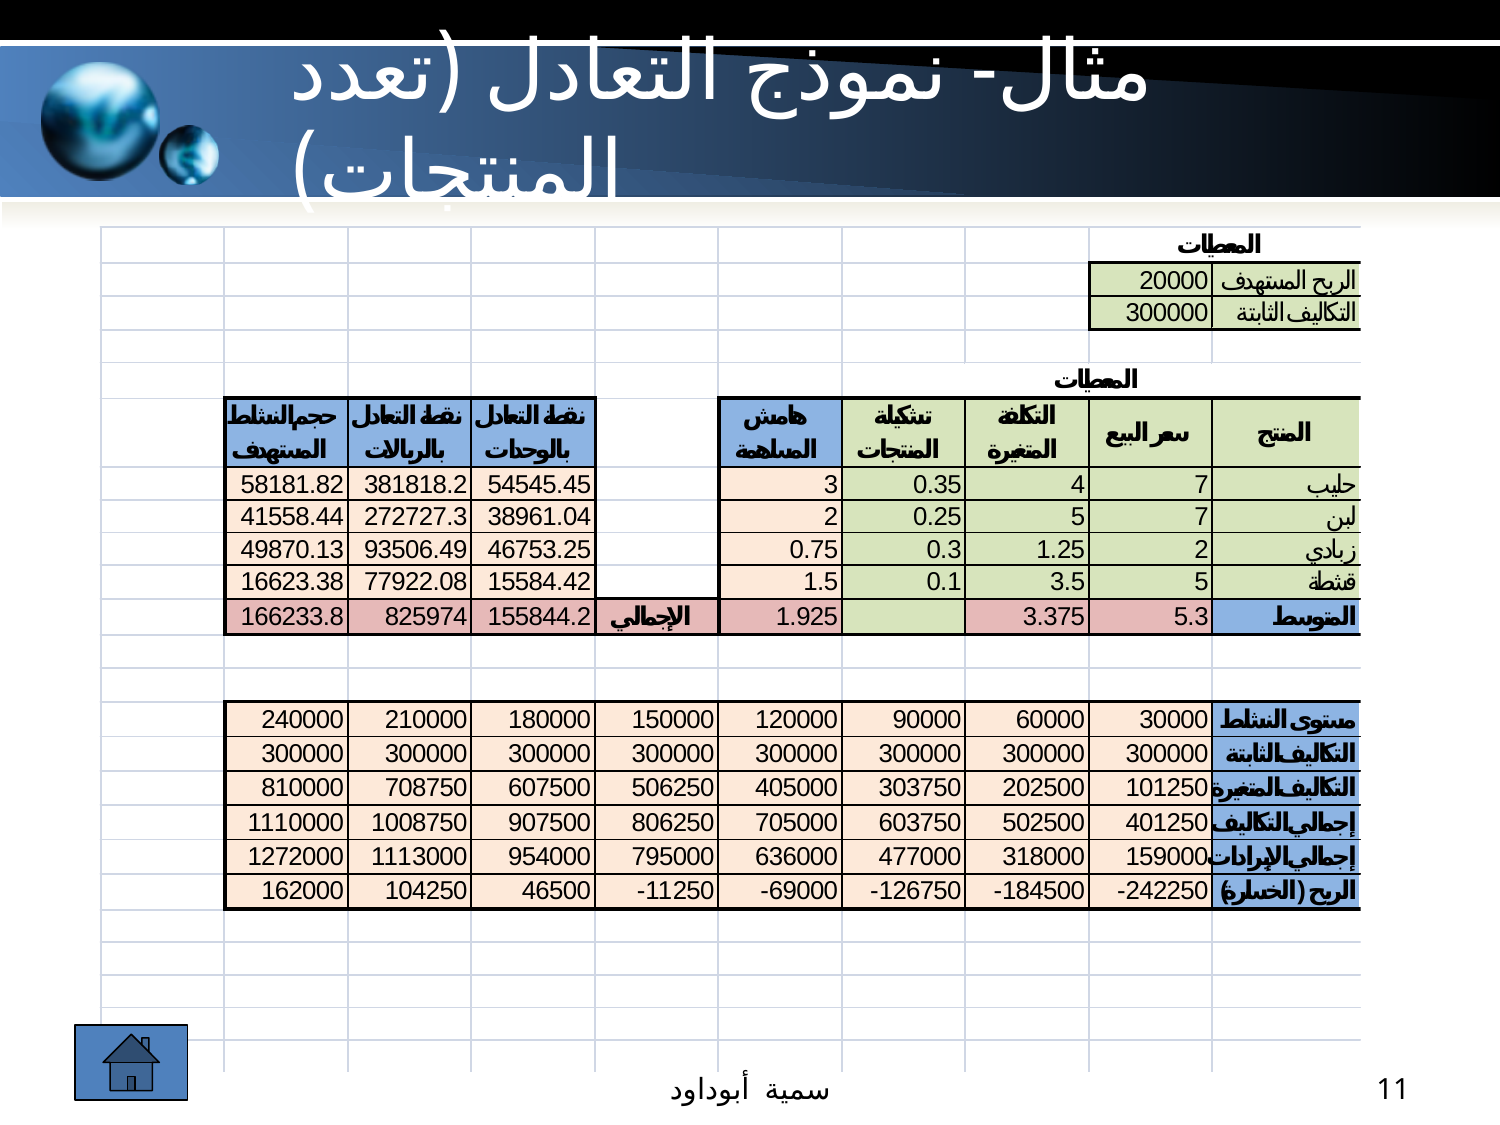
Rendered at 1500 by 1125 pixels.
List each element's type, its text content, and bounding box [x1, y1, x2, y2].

title مثال- نموذج التعادل (تعدد المنتجات) [274, 44, 1363, 188]
picture [41, 62, 219, 185]
footer سمية أبوداود [512, 1083, 988, 1103]
slide_number 11 [1074, 1062, 1426, 1103]
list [99, 226, 1363, 1074]
text_box [75, 1024, 188, 1100]
